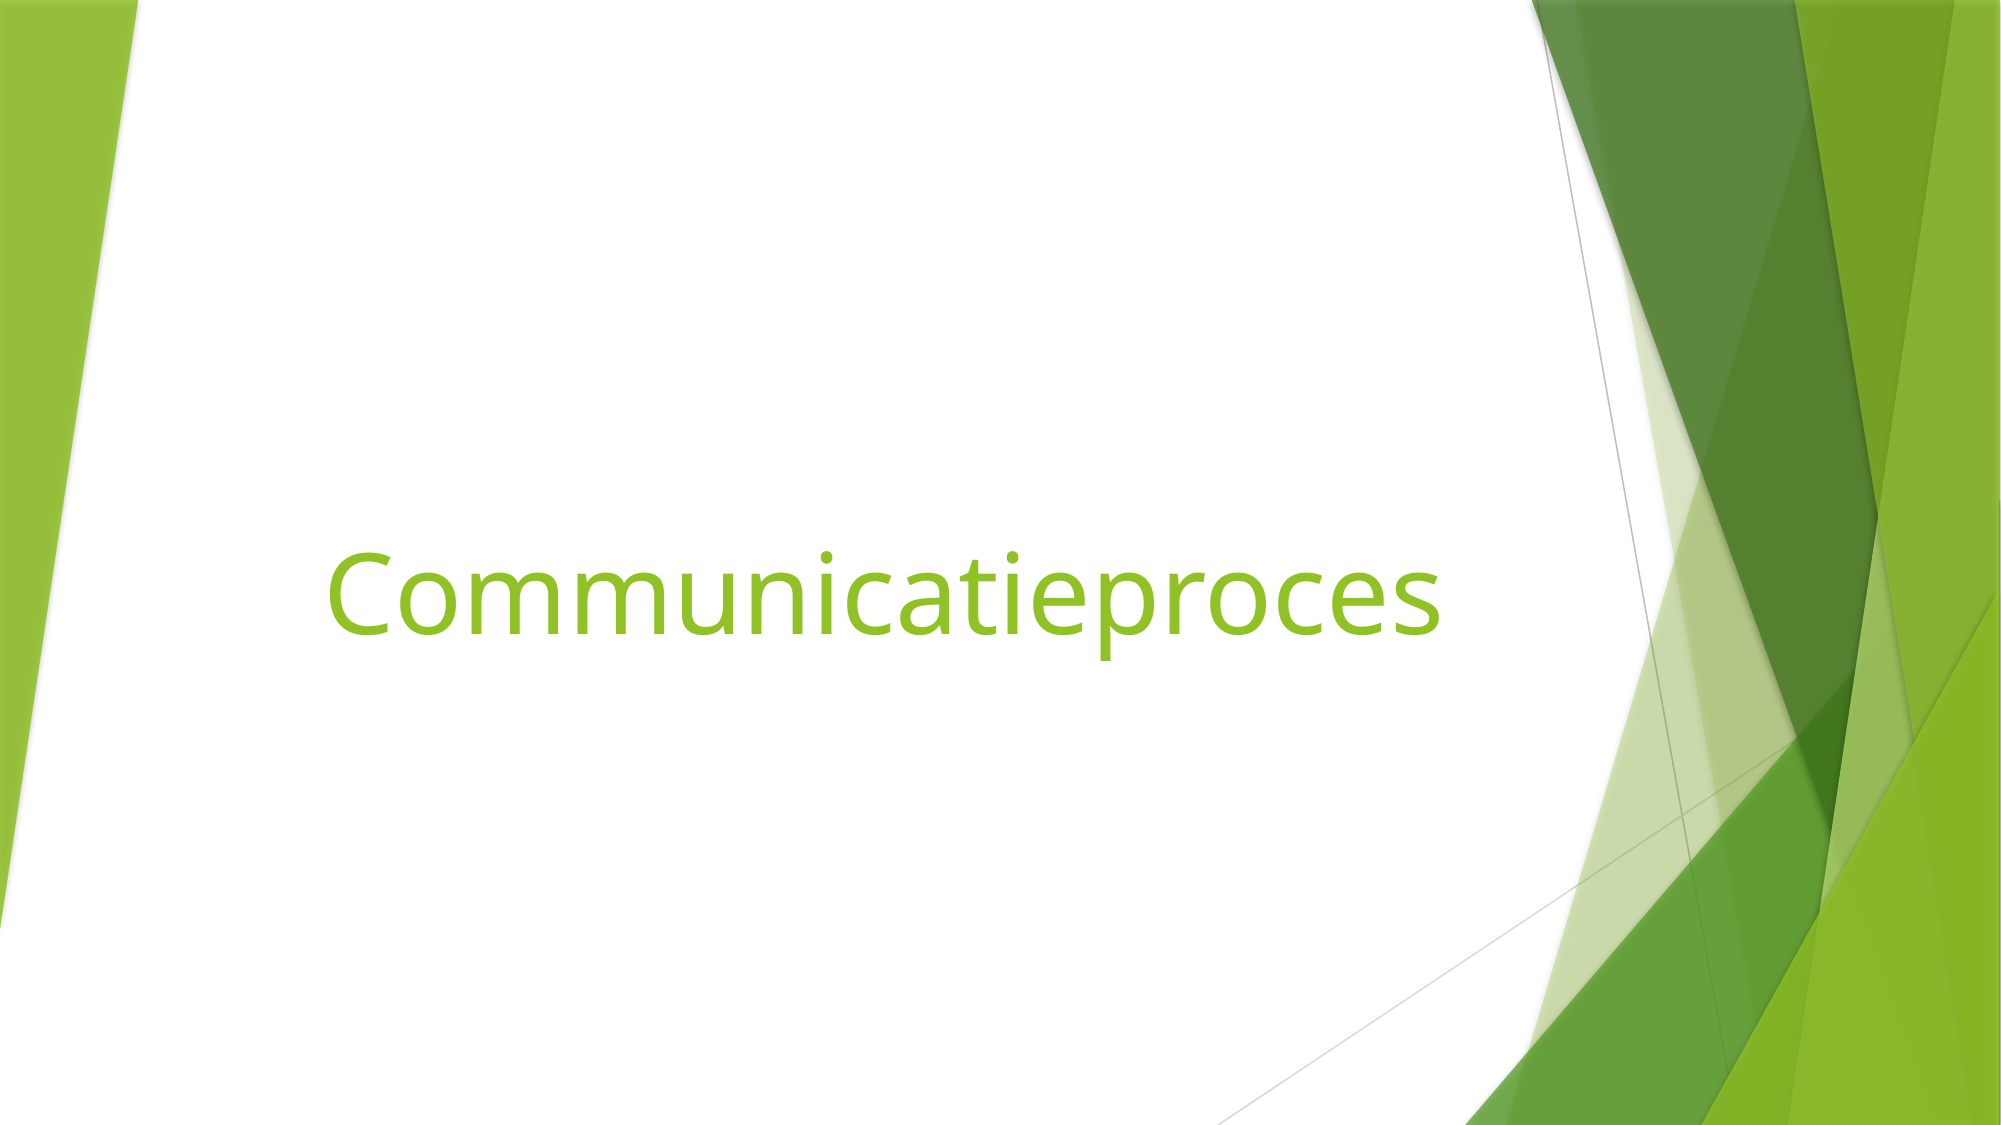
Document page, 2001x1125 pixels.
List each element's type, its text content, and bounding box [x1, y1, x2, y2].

title Communicatieproces [247, 394, 1522, 665]
